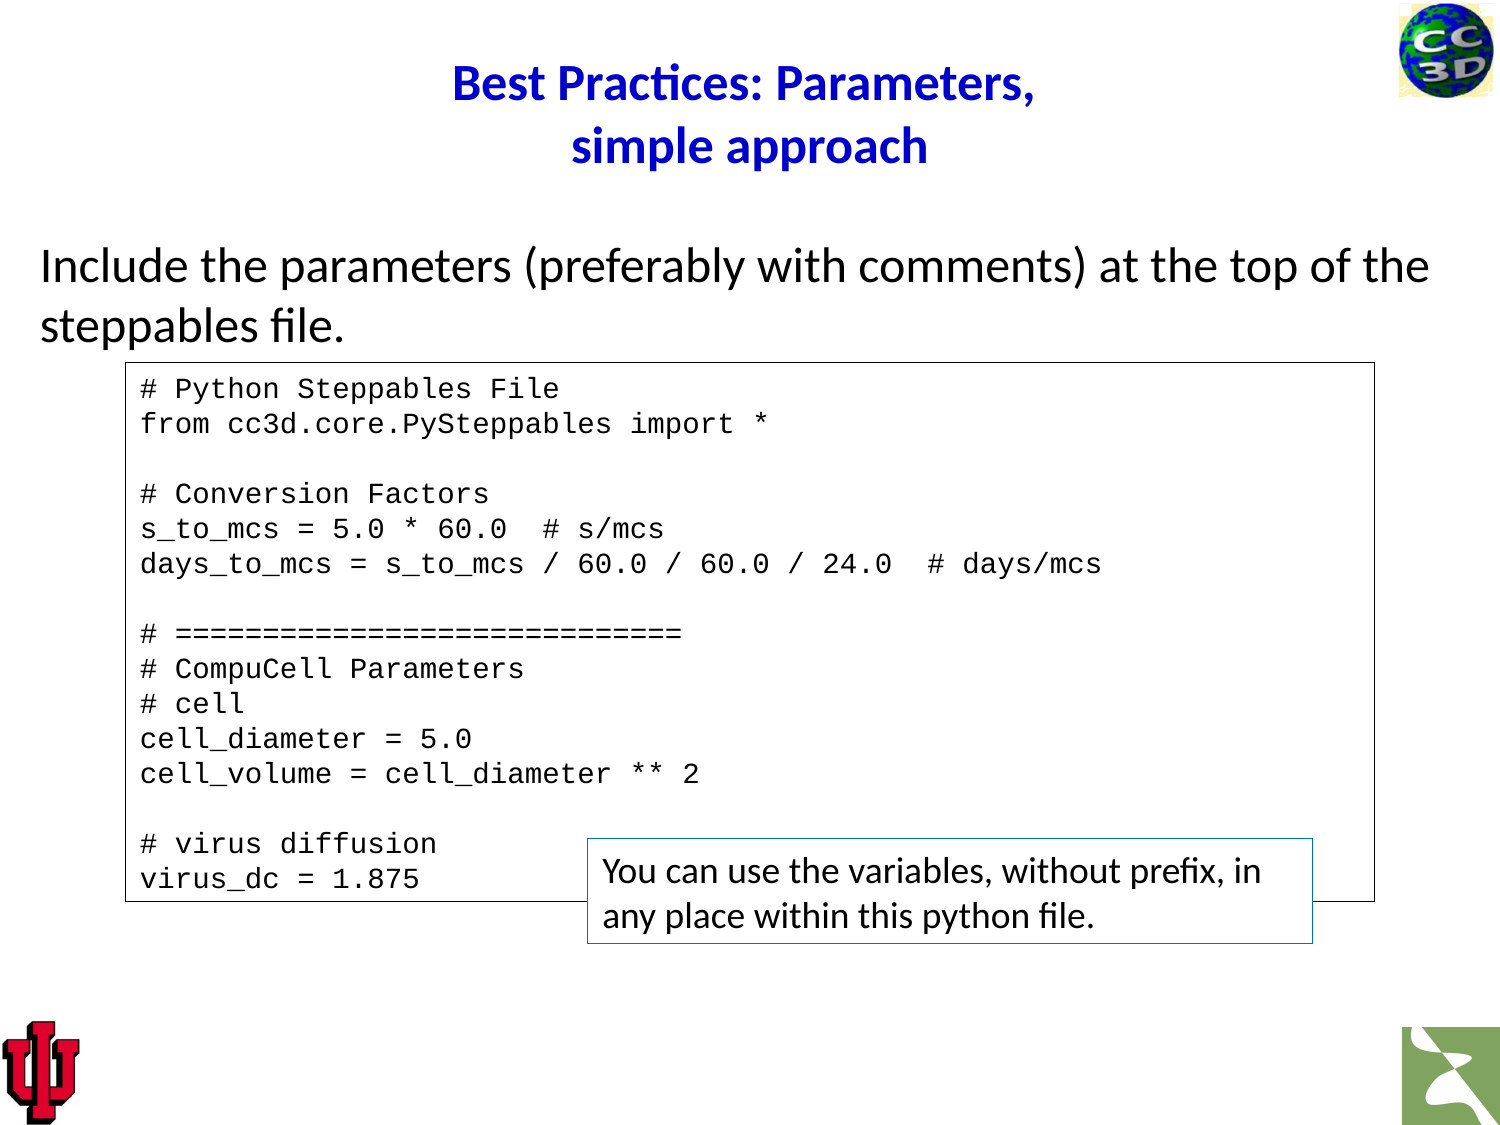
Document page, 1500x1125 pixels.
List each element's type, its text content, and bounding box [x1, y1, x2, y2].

picture [1397, 0, 1496, 102]
list Include the parameters (preferably with comments) at the top of the steppables file. [24, 224, 1475, 463]
picture [1402, 1027, 1500, 1125]
picture [0, 1020, 80, 1125]
text_box # Python Steppables File from cc3d.core.PySteppables import * # Conversion Factors s_to_mcs = 5.0 * 60.0 # s/mcs days_to_mcs = s_to_mcs / 60.0 / 60.0 / 24.0 # days/mcs # ============================= # CompuCell Parameters # cell cell_diameter = 5.0 cell_volume = cell_diameter ** 2 # virus diffusion virus_dc = 1.875 [125, 362, 1375, 902]
text_box You can use the variables, without prefix, in any place within this python file. [587, 838, 1313, 944]
title Best Practices: Parameters, simple approach [75, 39, 1425, 183]
